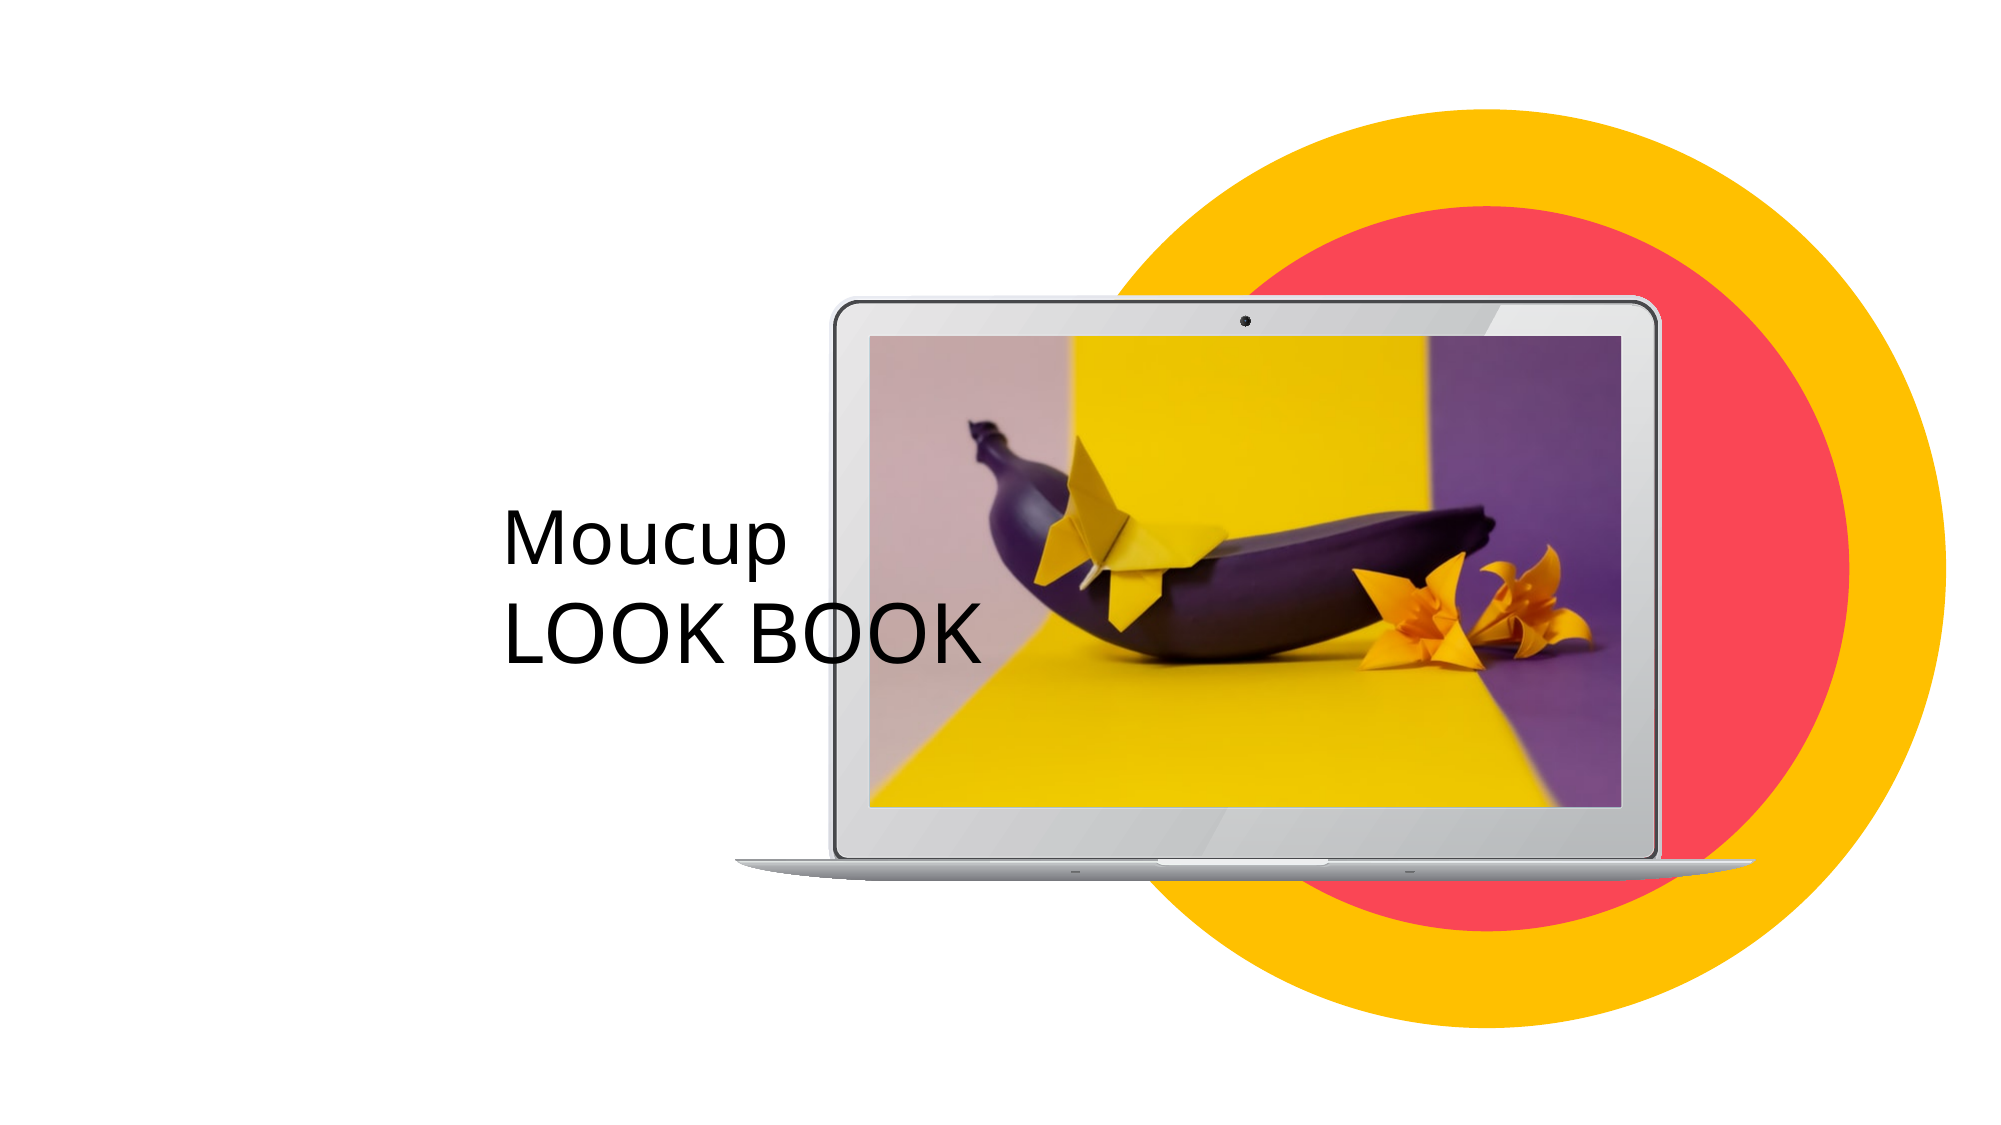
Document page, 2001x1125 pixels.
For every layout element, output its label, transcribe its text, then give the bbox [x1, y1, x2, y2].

text_box [1300, 881, 1673, 933]
text_box Moucup LOOK BOOK [486, 482, 735, 688]
picture [869, 336, 1621, 808]
text_box [1247, 205, 1726, 295]
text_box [735, 295, 1756, 881]
text_box [1756, 324, 1851, 814]
text_box [1116, 108, 1948, 1030]
